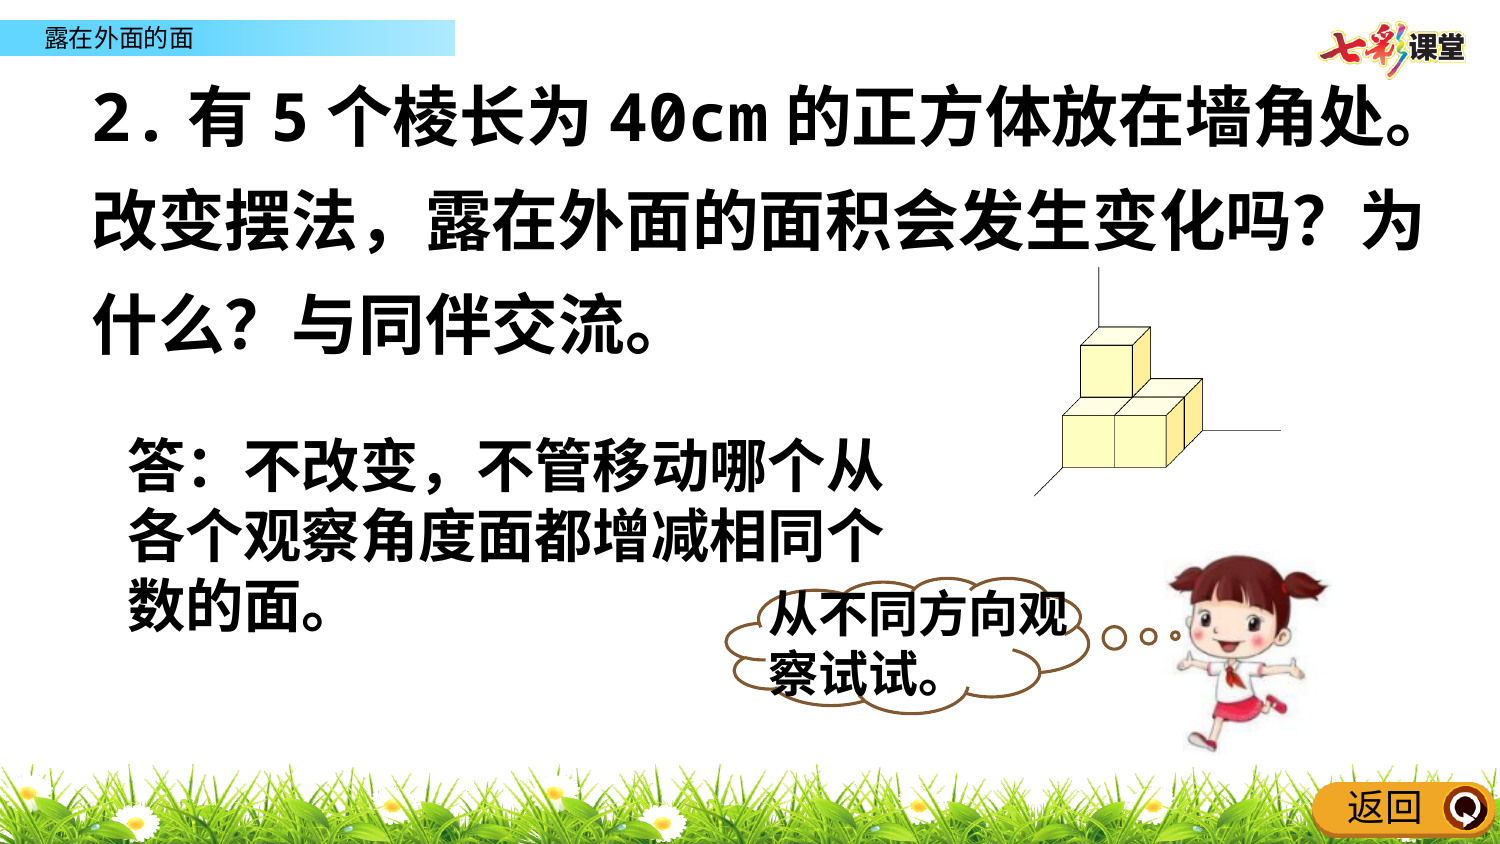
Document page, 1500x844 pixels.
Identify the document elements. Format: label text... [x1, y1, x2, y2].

text_box 2.有5个棱长为40cm的正方体放在墙角处。改变摆法，露在外面的面积会发生变化吗？为什么？与同伴交流。 [76, 43, 1447, 371]
text_box 答：不改变，不管移动哪个从各个观察角度面都增减相同个数的面。 [112, 421, 904, 647]
picture [1316, 20, 1468, 80]
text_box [726, 575, 1117, 714]
picture [1011, 263, 1286, 499]
picture [0, 764, 1500, 844]
picture [1163, 551, 1333, 756]
